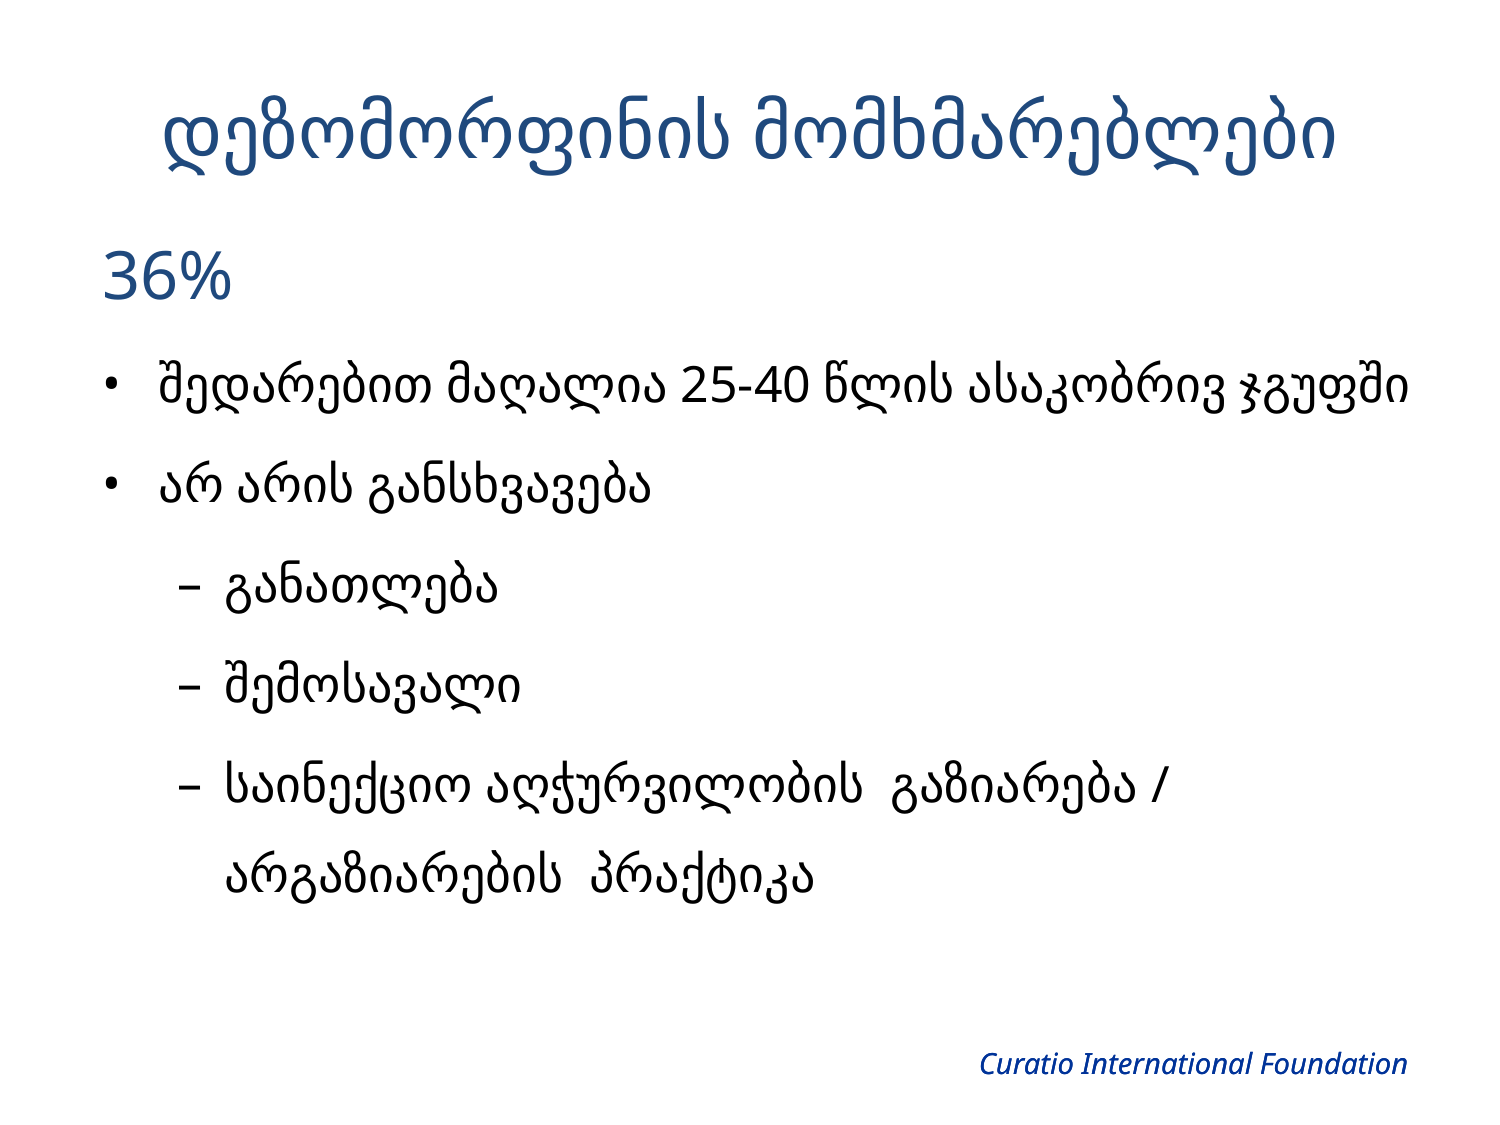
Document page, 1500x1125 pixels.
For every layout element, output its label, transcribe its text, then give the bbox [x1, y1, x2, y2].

text_box 36% შედარებით მაღალია 25-40 წლის ასაკობრივ ჯგუფში არ არის განსხვავება განათლება შემოსავალი საინექციო აღჭურვილობის გაზიარება / არგაზიარების პრაქტიკა [87, 224, 1438, 1005]
footer Curatio International Foundation [937, 1037, 1450, 1091]
text_box დეზომორფინის მომხმარებლები [74, 45, 1425, 213]
